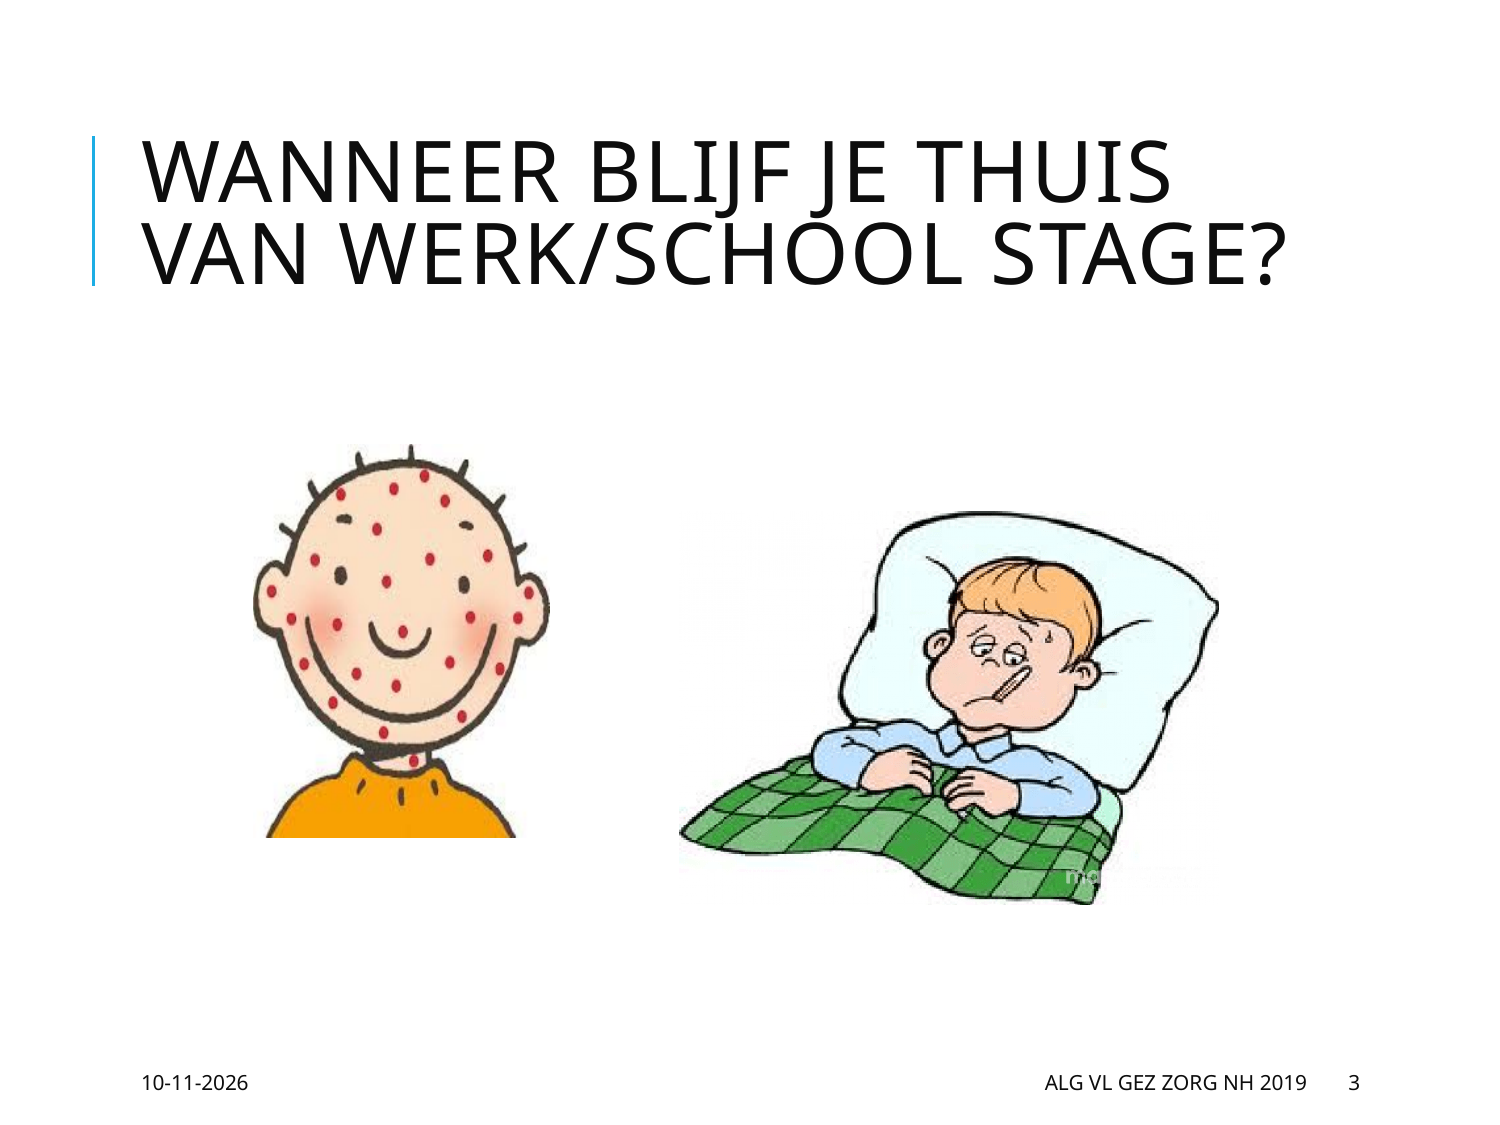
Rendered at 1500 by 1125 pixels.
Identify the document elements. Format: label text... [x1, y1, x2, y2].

footer Alg VL gez zorg NH 2019 [595, 1061, 1322, 1107]
title Wanneer blijf je thuis van werk/school stage? [126, 96, 1322, 342]
slide_number 3 [1333, 1061, 1454, 1107]
picture [679, 511, 1219, 905]
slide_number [126, 1061, 392, 1107]
picture [253, 444, 550, 838]
